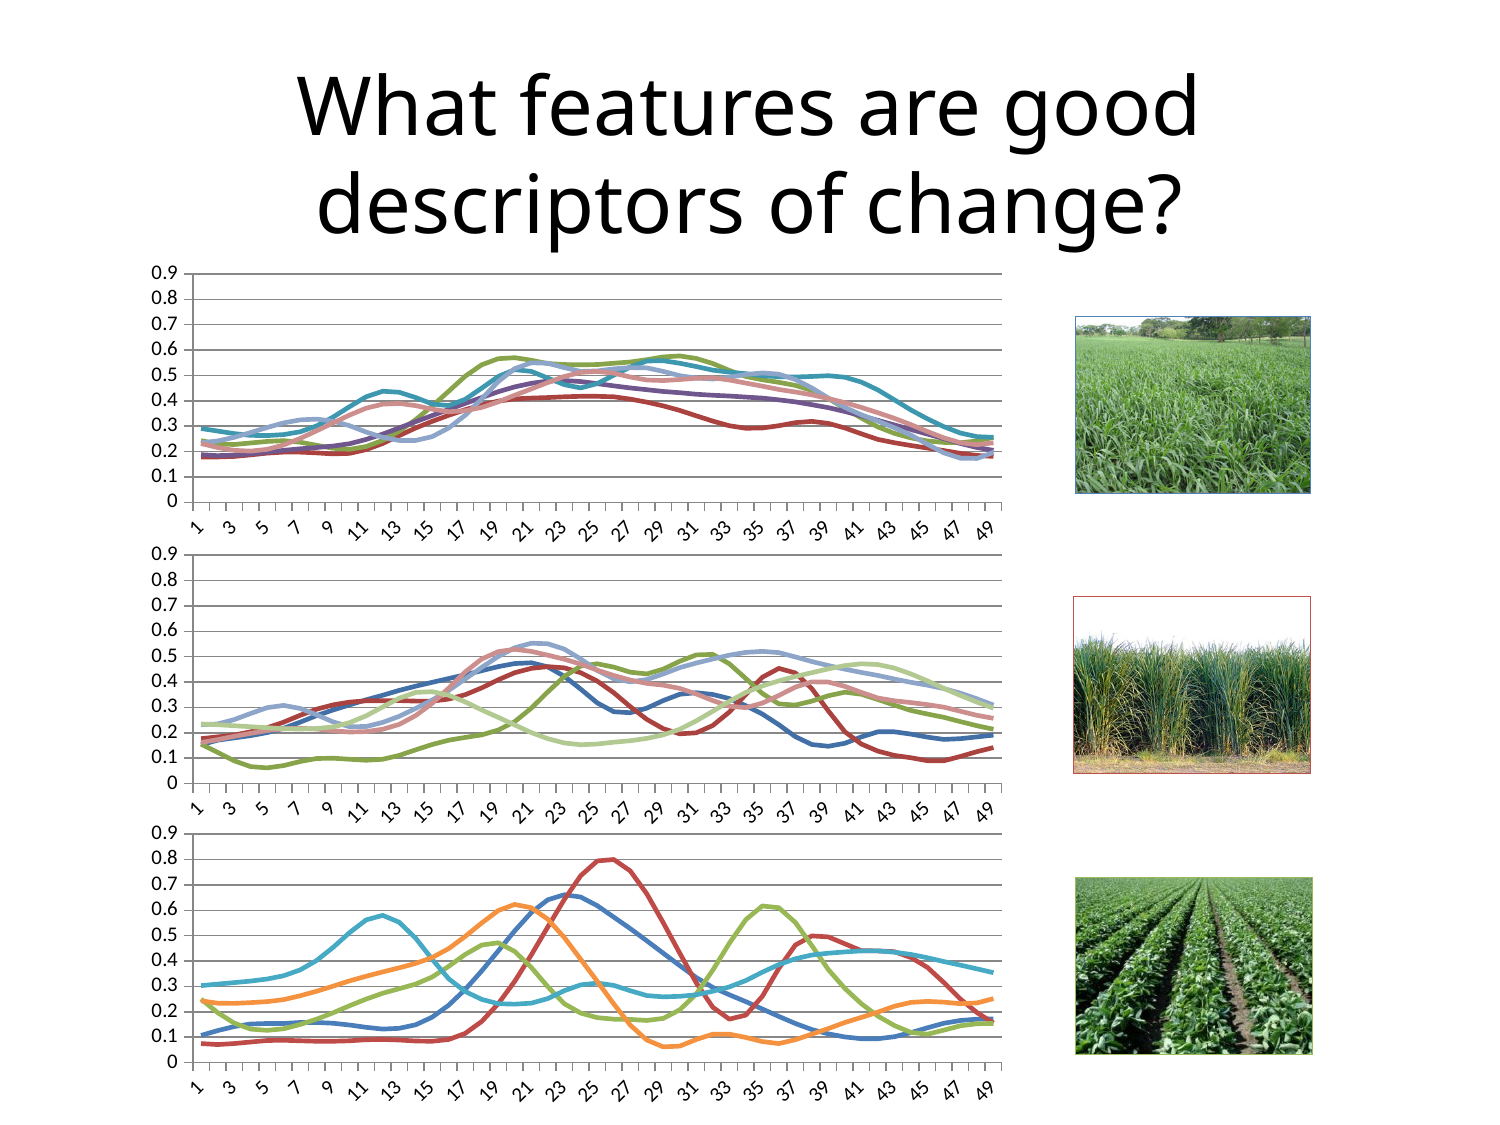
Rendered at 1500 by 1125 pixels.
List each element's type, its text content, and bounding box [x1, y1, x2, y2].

picture [1075, 316, 1311, 494]
chart [133, 257, 1020, 1114]
picture [1073, 595, 1311, 774]
picture [1075, 877, 1313, 1055]
title What features are good descriptors of change? [75, 45, 1425, 258]
